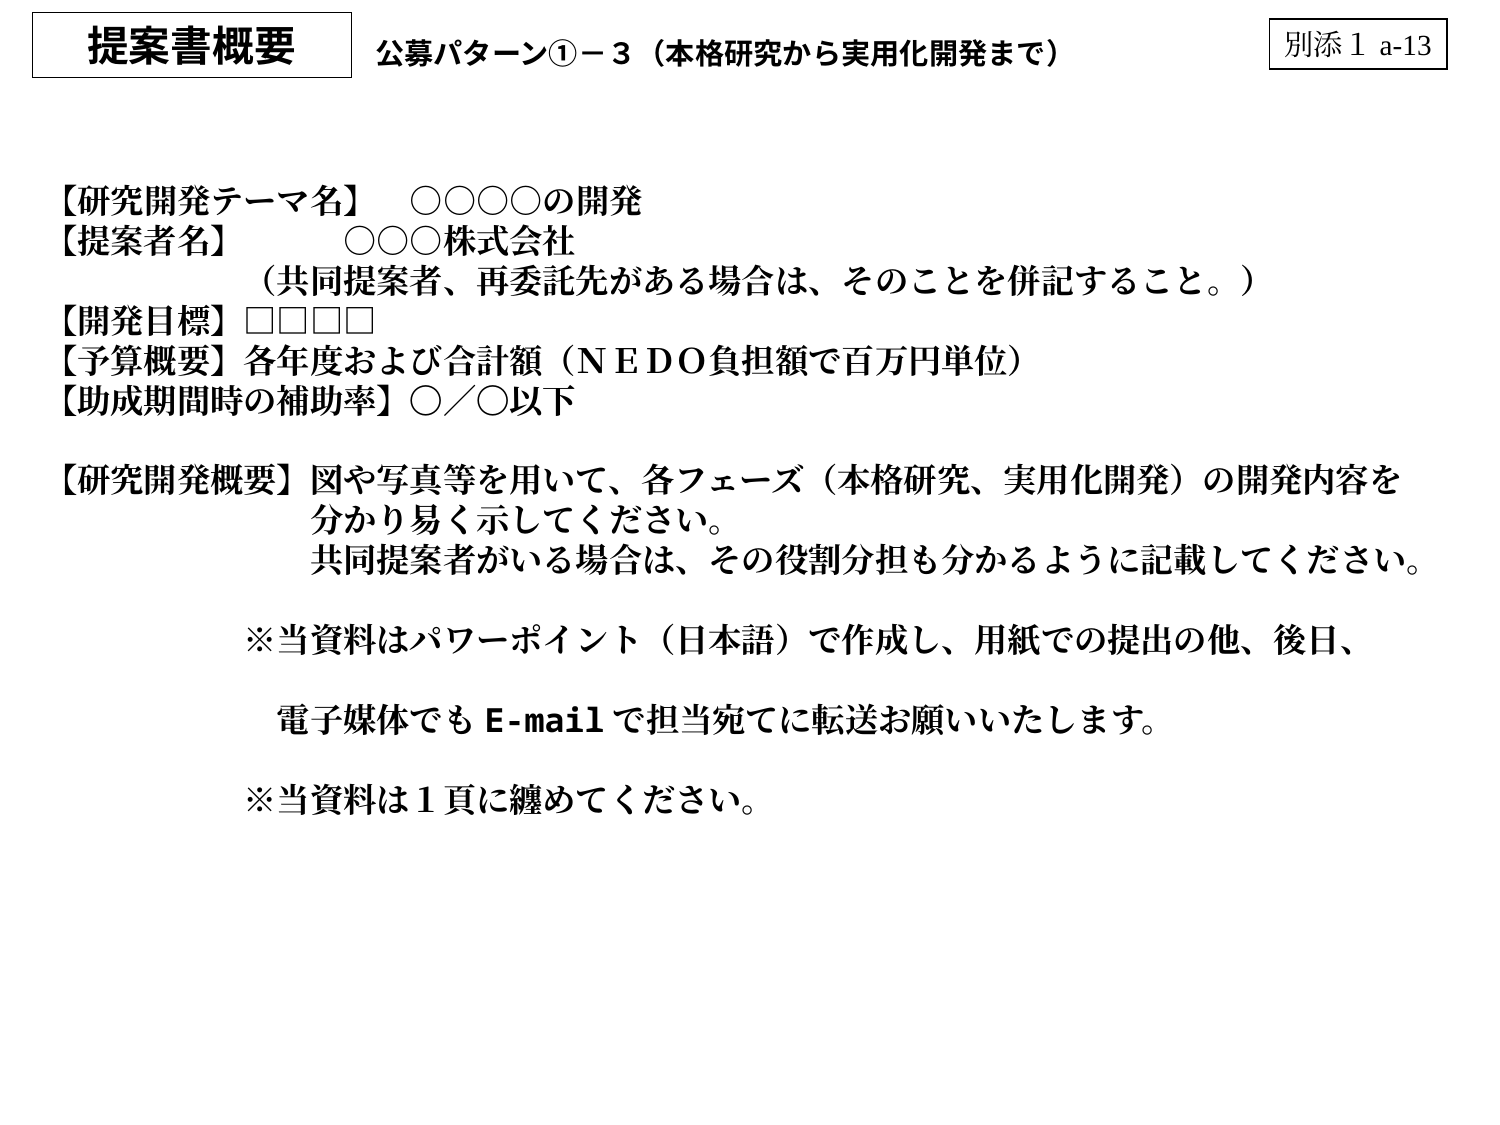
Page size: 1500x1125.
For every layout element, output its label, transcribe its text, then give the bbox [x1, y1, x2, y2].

text_box 別添１a-13 [1269, 19, 1447, 70]
text_box 【研究開発テーマ名】 ○○○○の開発 【提案者名】 ○○○株式会社 （共同提案者、再委託先がある場合は、そのことを併記すること。） 【開発目標】□□□□ 【予算概要】各年度および合計額（ＮＥＤＯ負担額で百万円単位） 【助成期間時の補助率】〇／〇以下 【研究開発概要】図や写真等を用いて、各フェーズ（本格研究、実用化開発）の開発内容を 分かり易く示してください。 共同提案者がいる場合は、その役割分担も分かるように記載してください。 ※当資料はパワーポイント（日本語）で作成し、用紙での提出の他、後日、 電子媒体でもE-mailで担当宛てに転送お願いいたします。 ※当資料は１頁に纏めてください。 [29, 172, 1447, 1000]
text_box 公募パターン①－３（本格研究から実用化開発まで） [360, 27, 1152, 78]
text_box 提案書概要 [32, 12, 352, 78]
